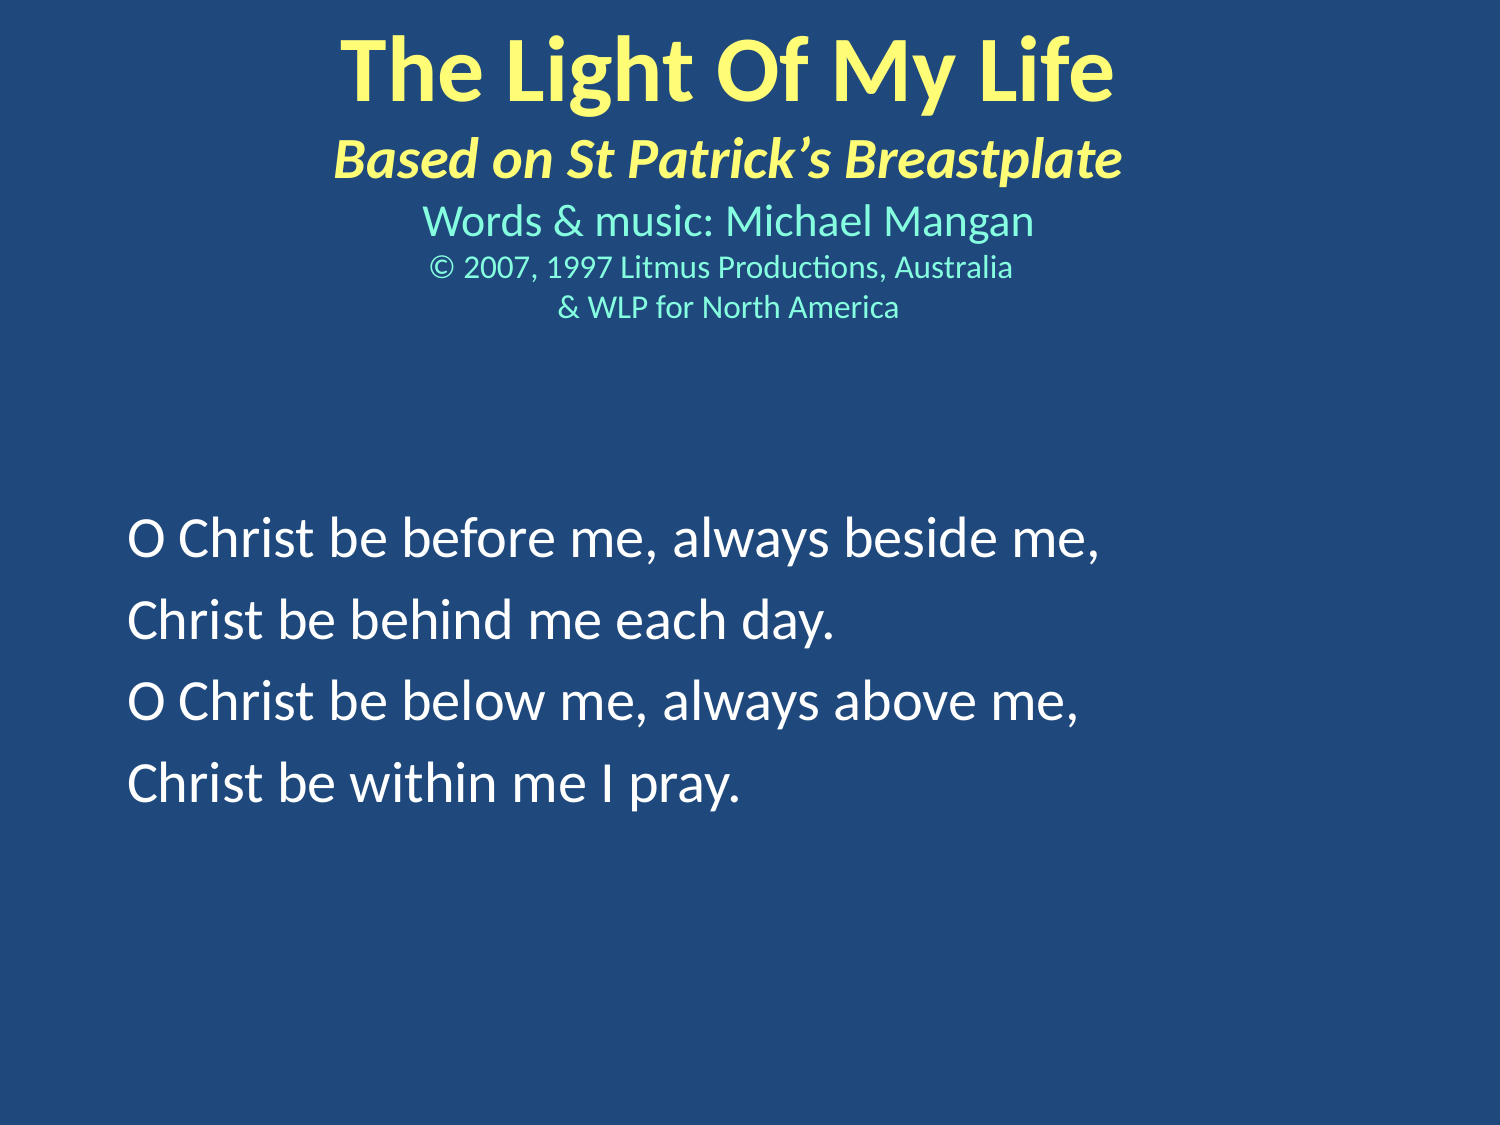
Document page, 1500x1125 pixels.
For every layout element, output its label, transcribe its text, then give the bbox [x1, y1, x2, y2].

text_box The Light Of My Life Based on St Patrick’s Breastplate Words & music: Michael Mangan © 2007, 1997 Litmus Productions, Australia & WLP for North America [41, 7, 1417, 327]
list O Christ be before me, always beside me, Christ be behind me each day. O Christ be below me, always above me, Christ be within me I pray. [112, 491, 1471, 846]
